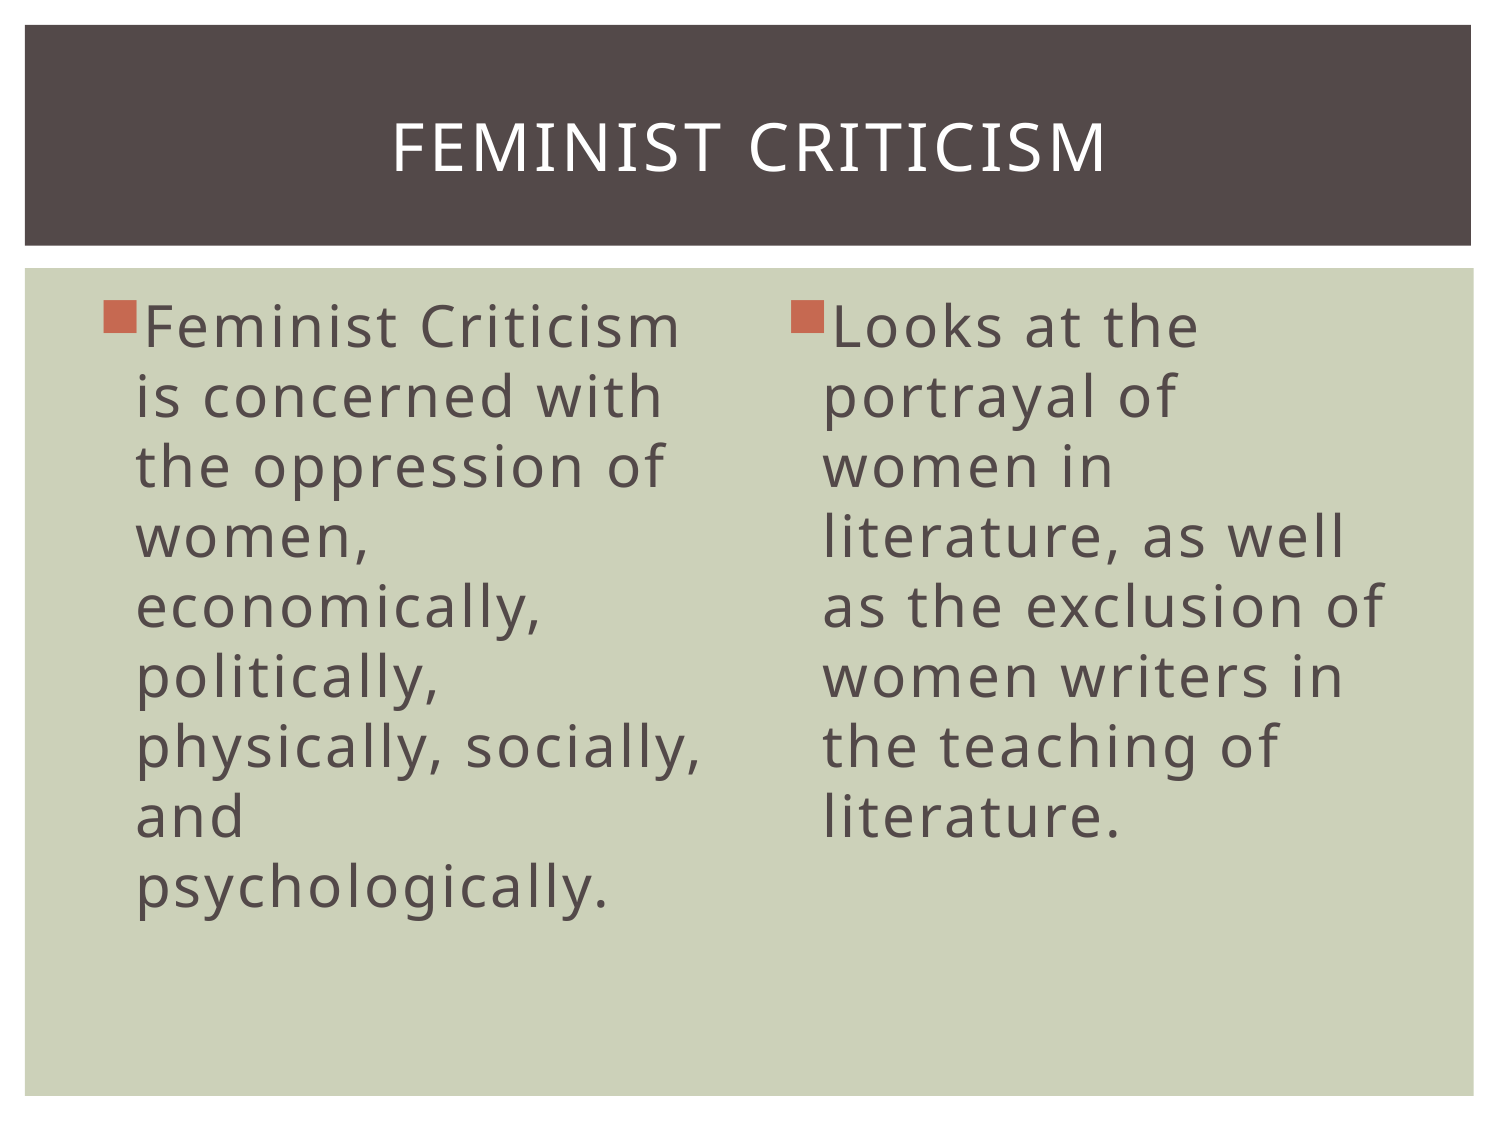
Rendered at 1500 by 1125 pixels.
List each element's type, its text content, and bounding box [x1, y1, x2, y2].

list Looks at the portrayal of women in literature, as well as the exclusion of women writers in the teaching of literature. [762, 281, 1425, 1005]
title Feminist Criticism [62, 58, 1438, 232]
list Feminist Criticism is concerned with the oppression of women, economically, politically, physically, socially, and psychologically. [75, 281, 738, 1005]
